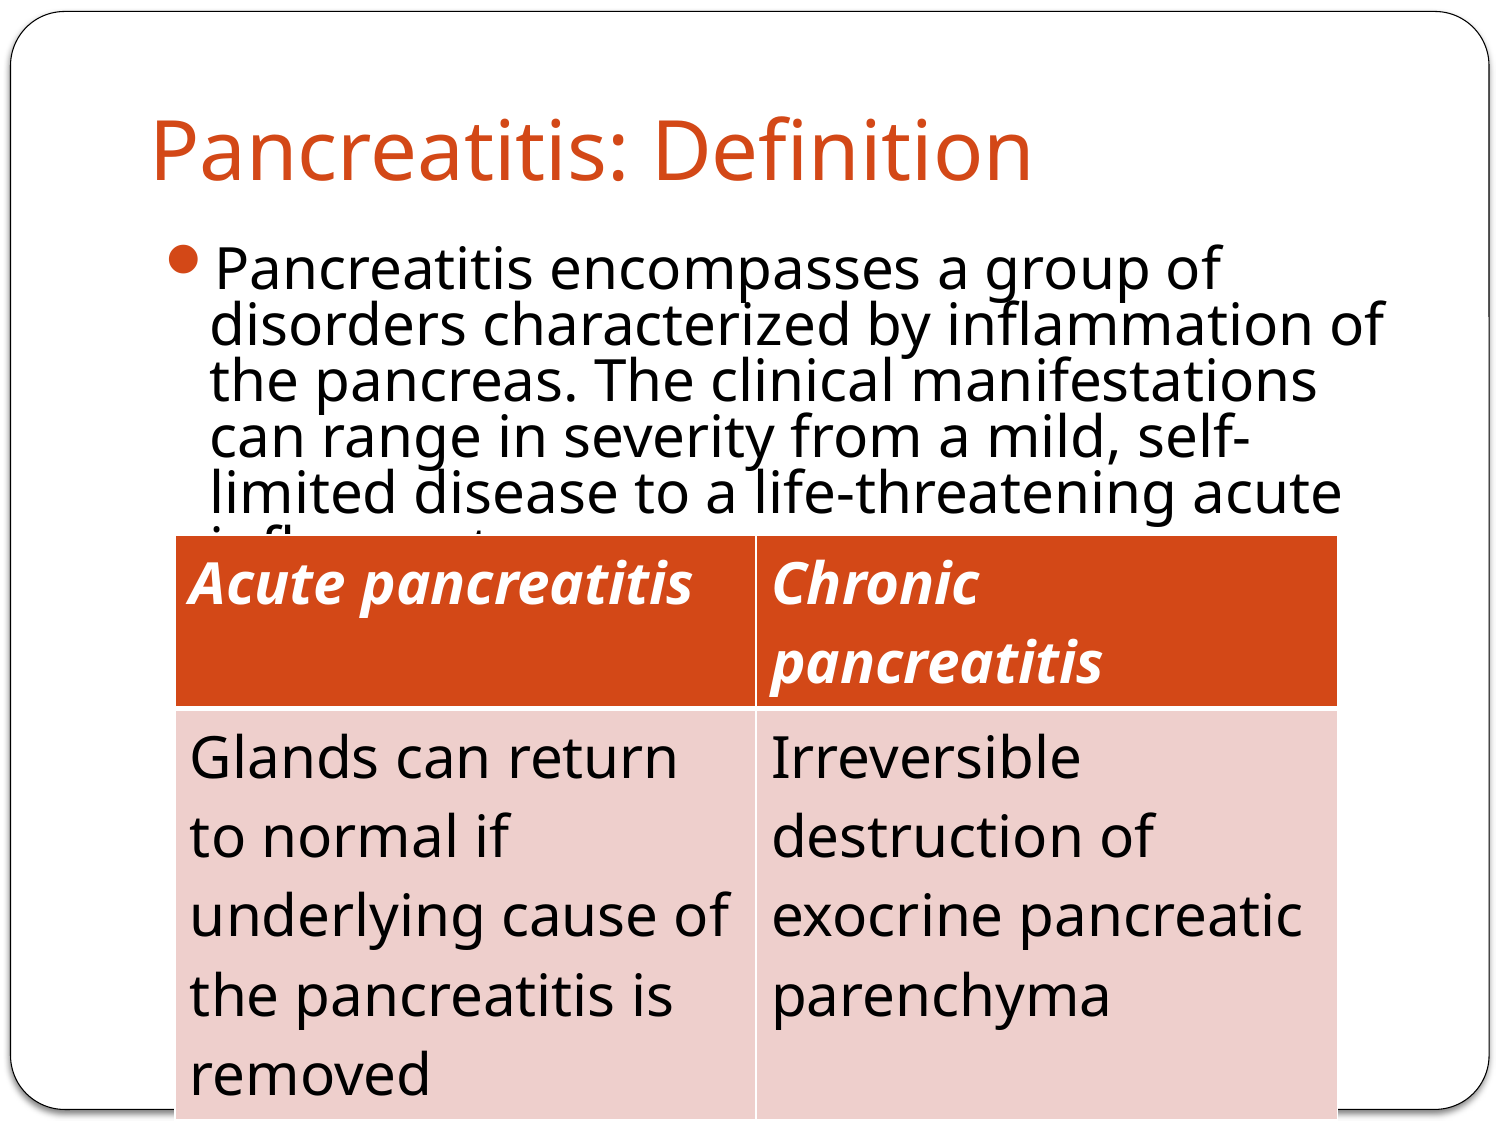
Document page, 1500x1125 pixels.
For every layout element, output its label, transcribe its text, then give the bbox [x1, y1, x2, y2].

title Pancreatitis: Definition [134, 47, 1373, 213]
list Pancreatitis encompasses a group of disorders characterized by inflammation of the pancreas. The clinical manifestations can range in severity from a mild, self-limited disease to a life-threatening acute inflammatory process. [150, 237, 1425, 988]
table_header Acute pancreatitis [176, 536, 755, 706]
table_header Chronic pancreatitis [757, 536, 1337, 706]
table_cell Glands can return to normal if underlying cause of the pancreatitis is removed [176, 711, 755, 1119]
table_cell Irreversible destruction of exocrine pancreatic parenchyma [757, 711, 1337, 1119]
